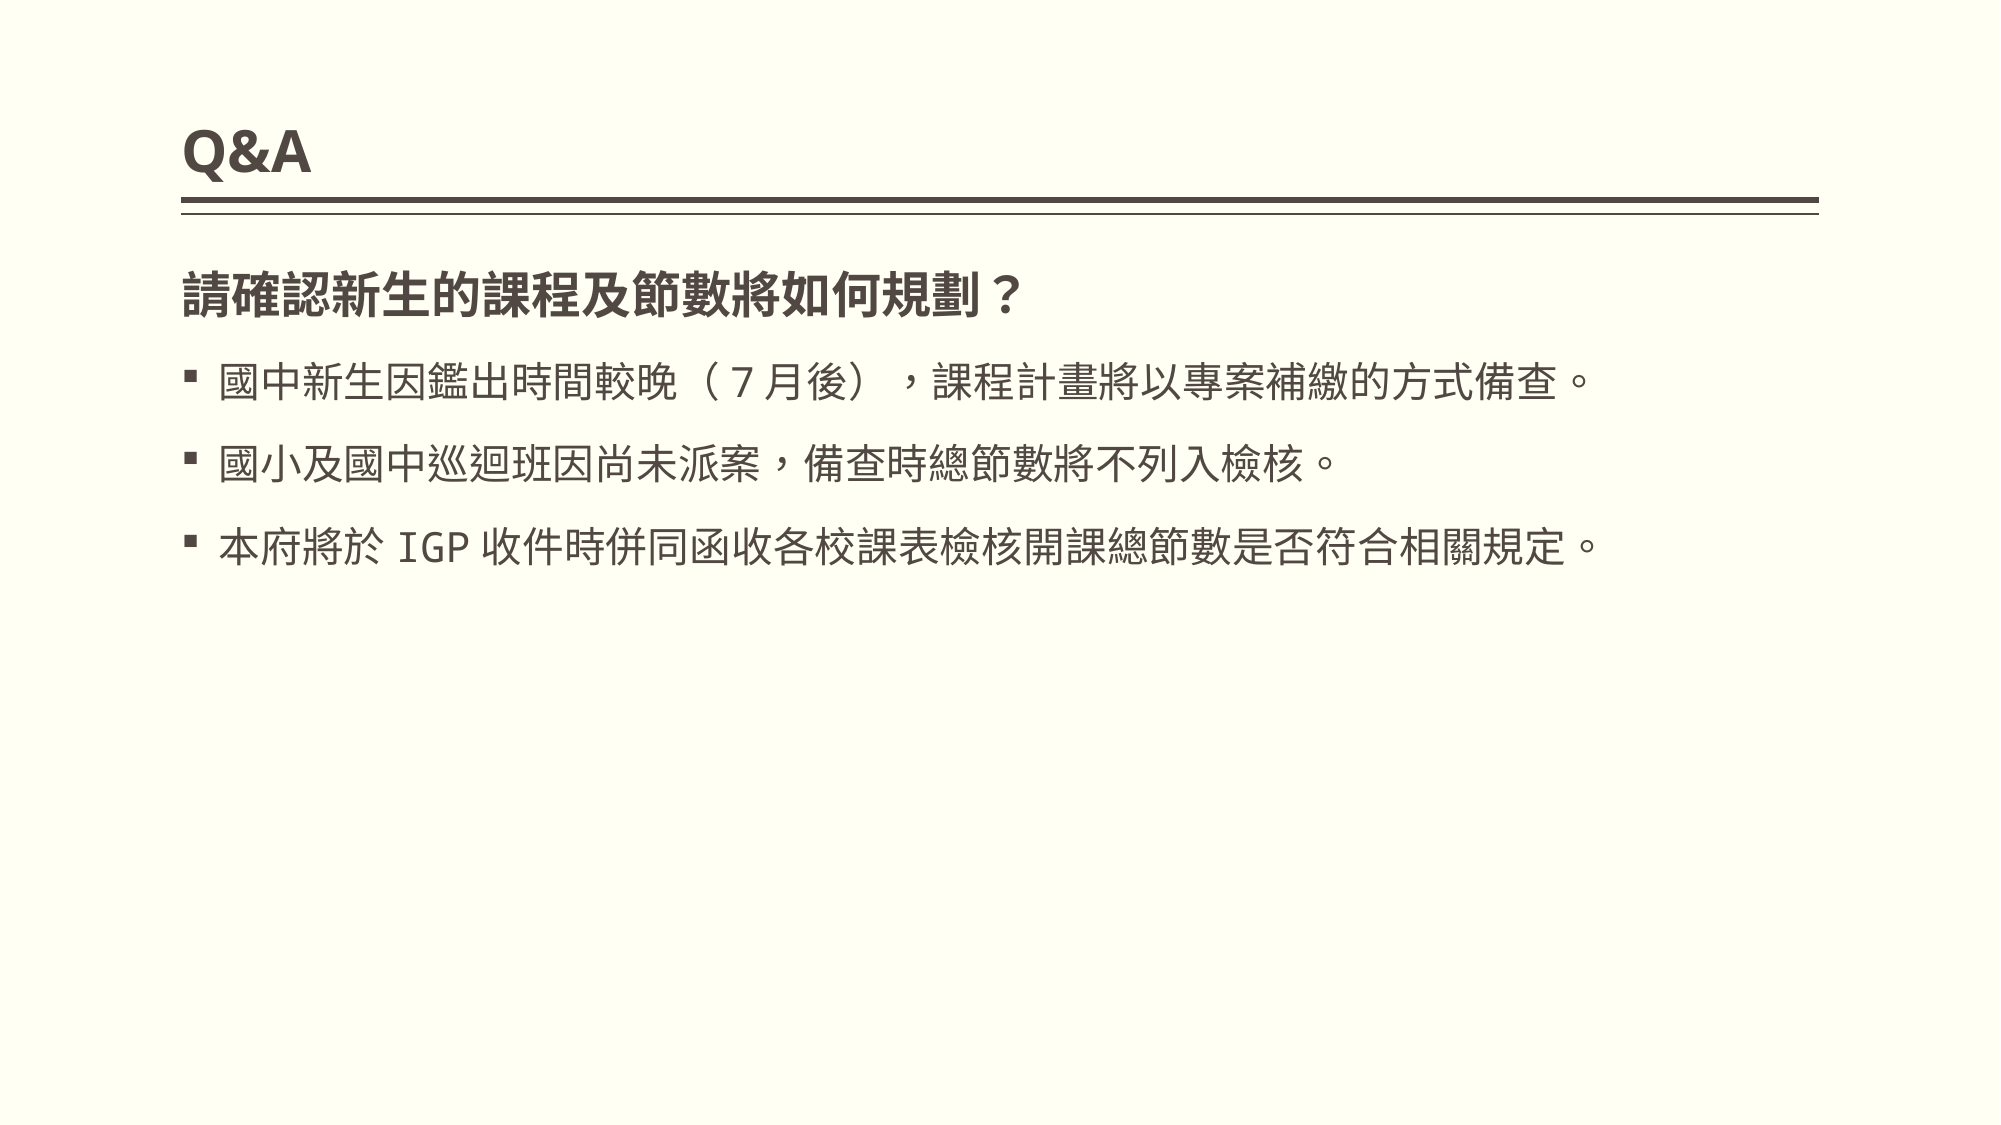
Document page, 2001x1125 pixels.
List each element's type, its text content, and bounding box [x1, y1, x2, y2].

list 請確認新生的課程及節數將如何規劃？ 國中新生因鑑出時間較晚（7月後），課程計畫將以專案補繳的方式備查。 國小及國中巡迴班因尚未派案，備查時總節數將不列入檢核。 本府將於IGP收件時併同函收各校課表檢核開課總節數是否符合相關規定。 [181, 262, 1819, 1013]
title Q&A [181, 12, 1819, 193]
